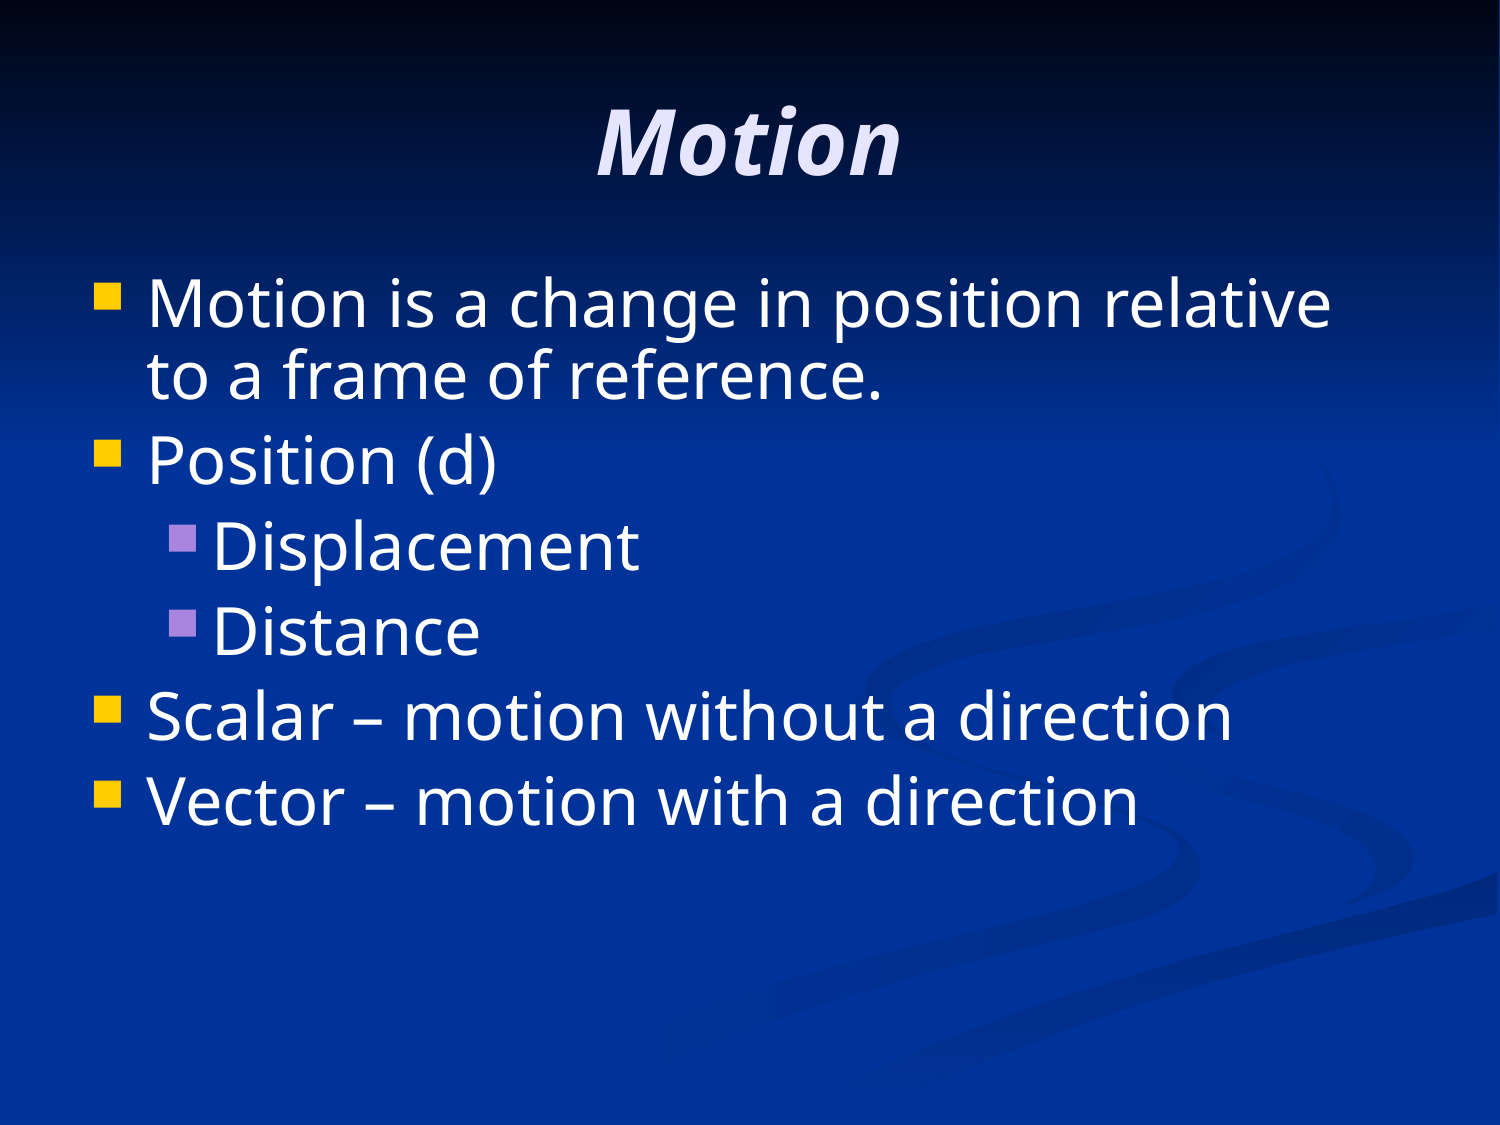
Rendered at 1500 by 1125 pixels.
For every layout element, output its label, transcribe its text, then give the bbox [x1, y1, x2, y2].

title Motion [74, 44, 1426, 233]
list Motion is a change in position relative to a frame of reference. Position (d) Displacement Distance Scalar – motion without a direction Vector – motion with a direction [74, 262, 1426, 1006]
